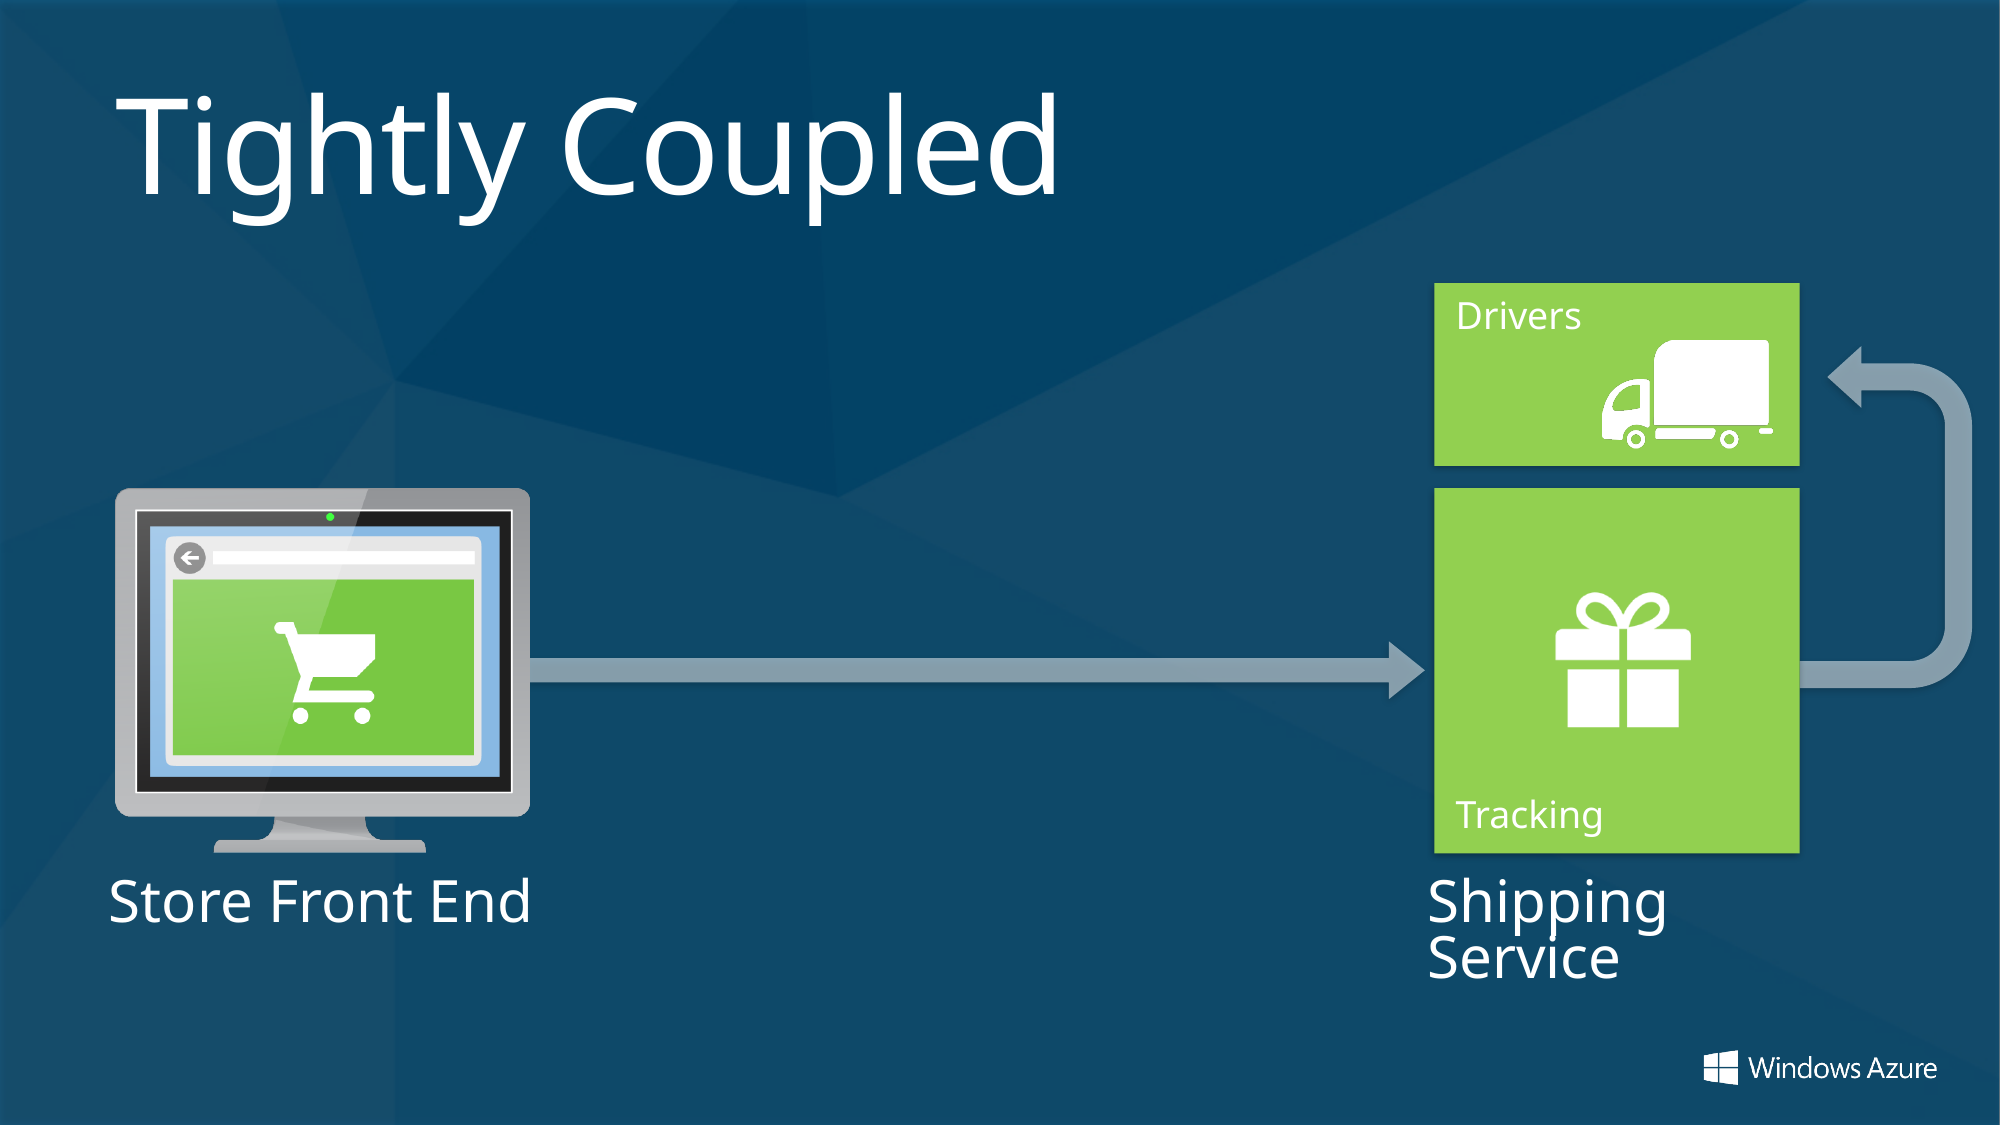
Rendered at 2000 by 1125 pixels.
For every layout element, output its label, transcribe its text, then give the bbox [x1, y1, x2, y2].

picture [0, 0, 2000, 1125]
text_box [1427, 487, 1857, 935]
text_box [1826, 345, 1973, 689]
text_box [543, 640, 1422, 700]
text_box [1434, 282, 1800, 467]
title Tightly Coupled [115, 79, 1916, 225]
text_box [108, 487, 539, 935]
